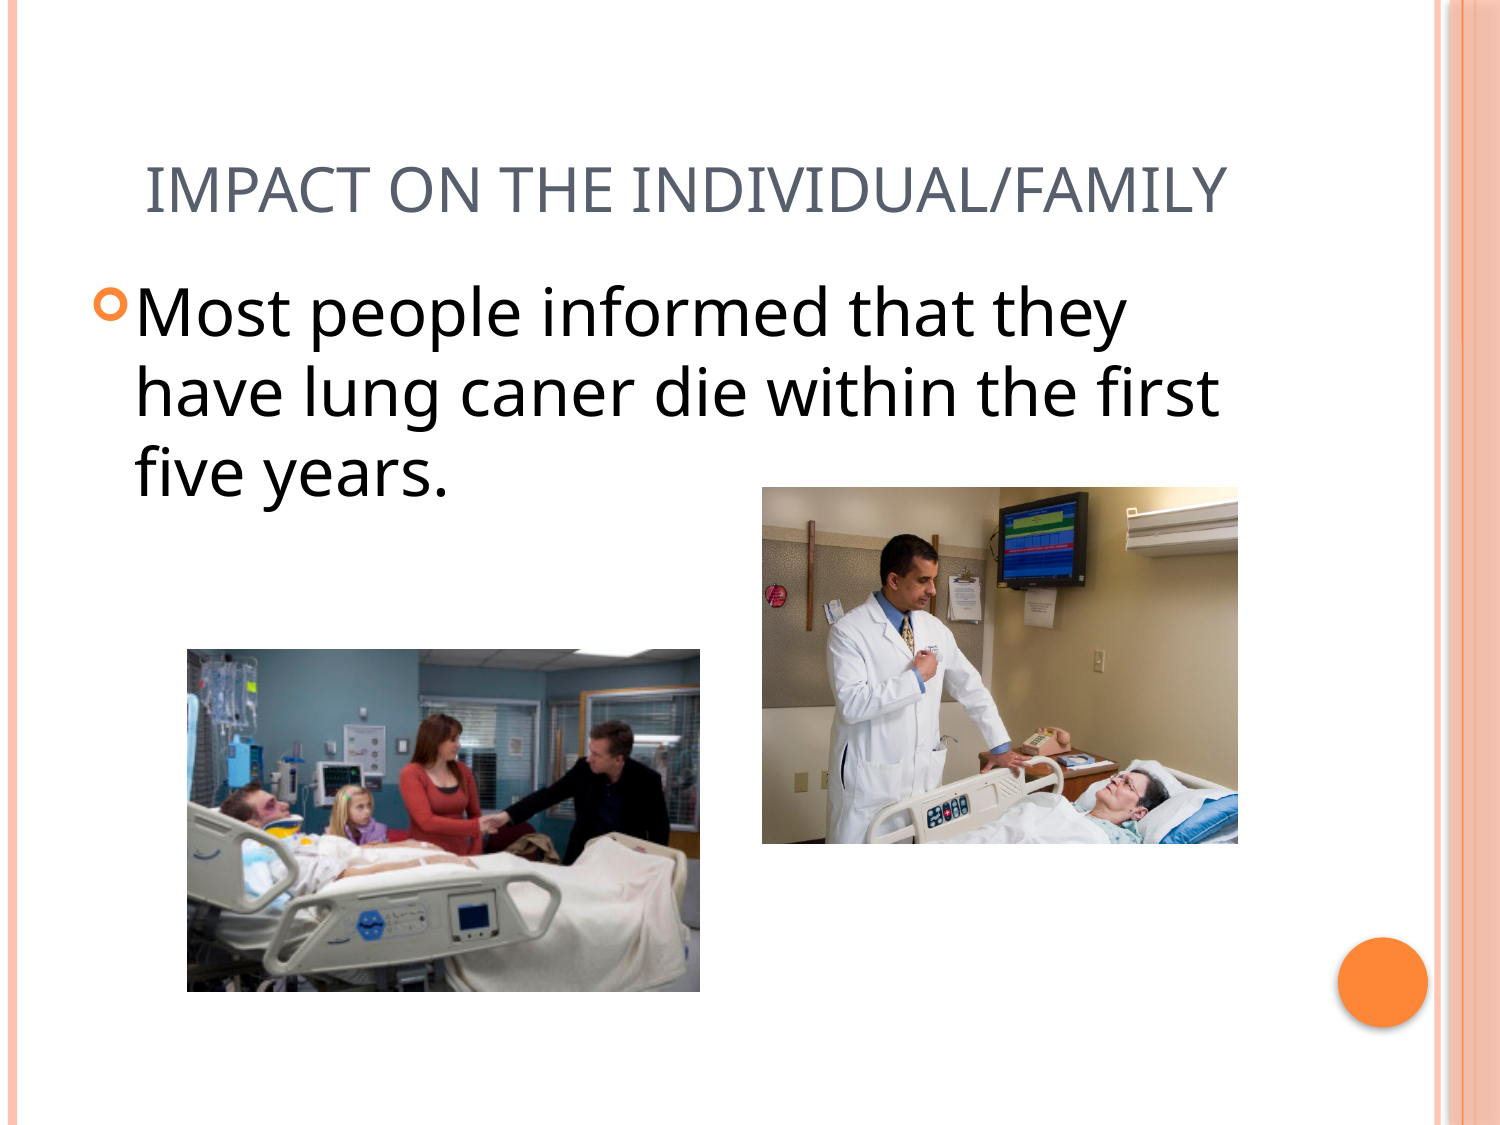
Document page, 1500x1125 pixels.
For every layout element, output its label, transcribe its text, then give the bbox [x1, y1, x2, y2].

picture [761, 486, 1238, 845]
title Impact on the Individual/Family [75, 45, 1300, 233]
picture [186, 649, 701, 992]
list Most people informed that they have lung caner die within the first five years. [75, 262, 1300, 1062]
